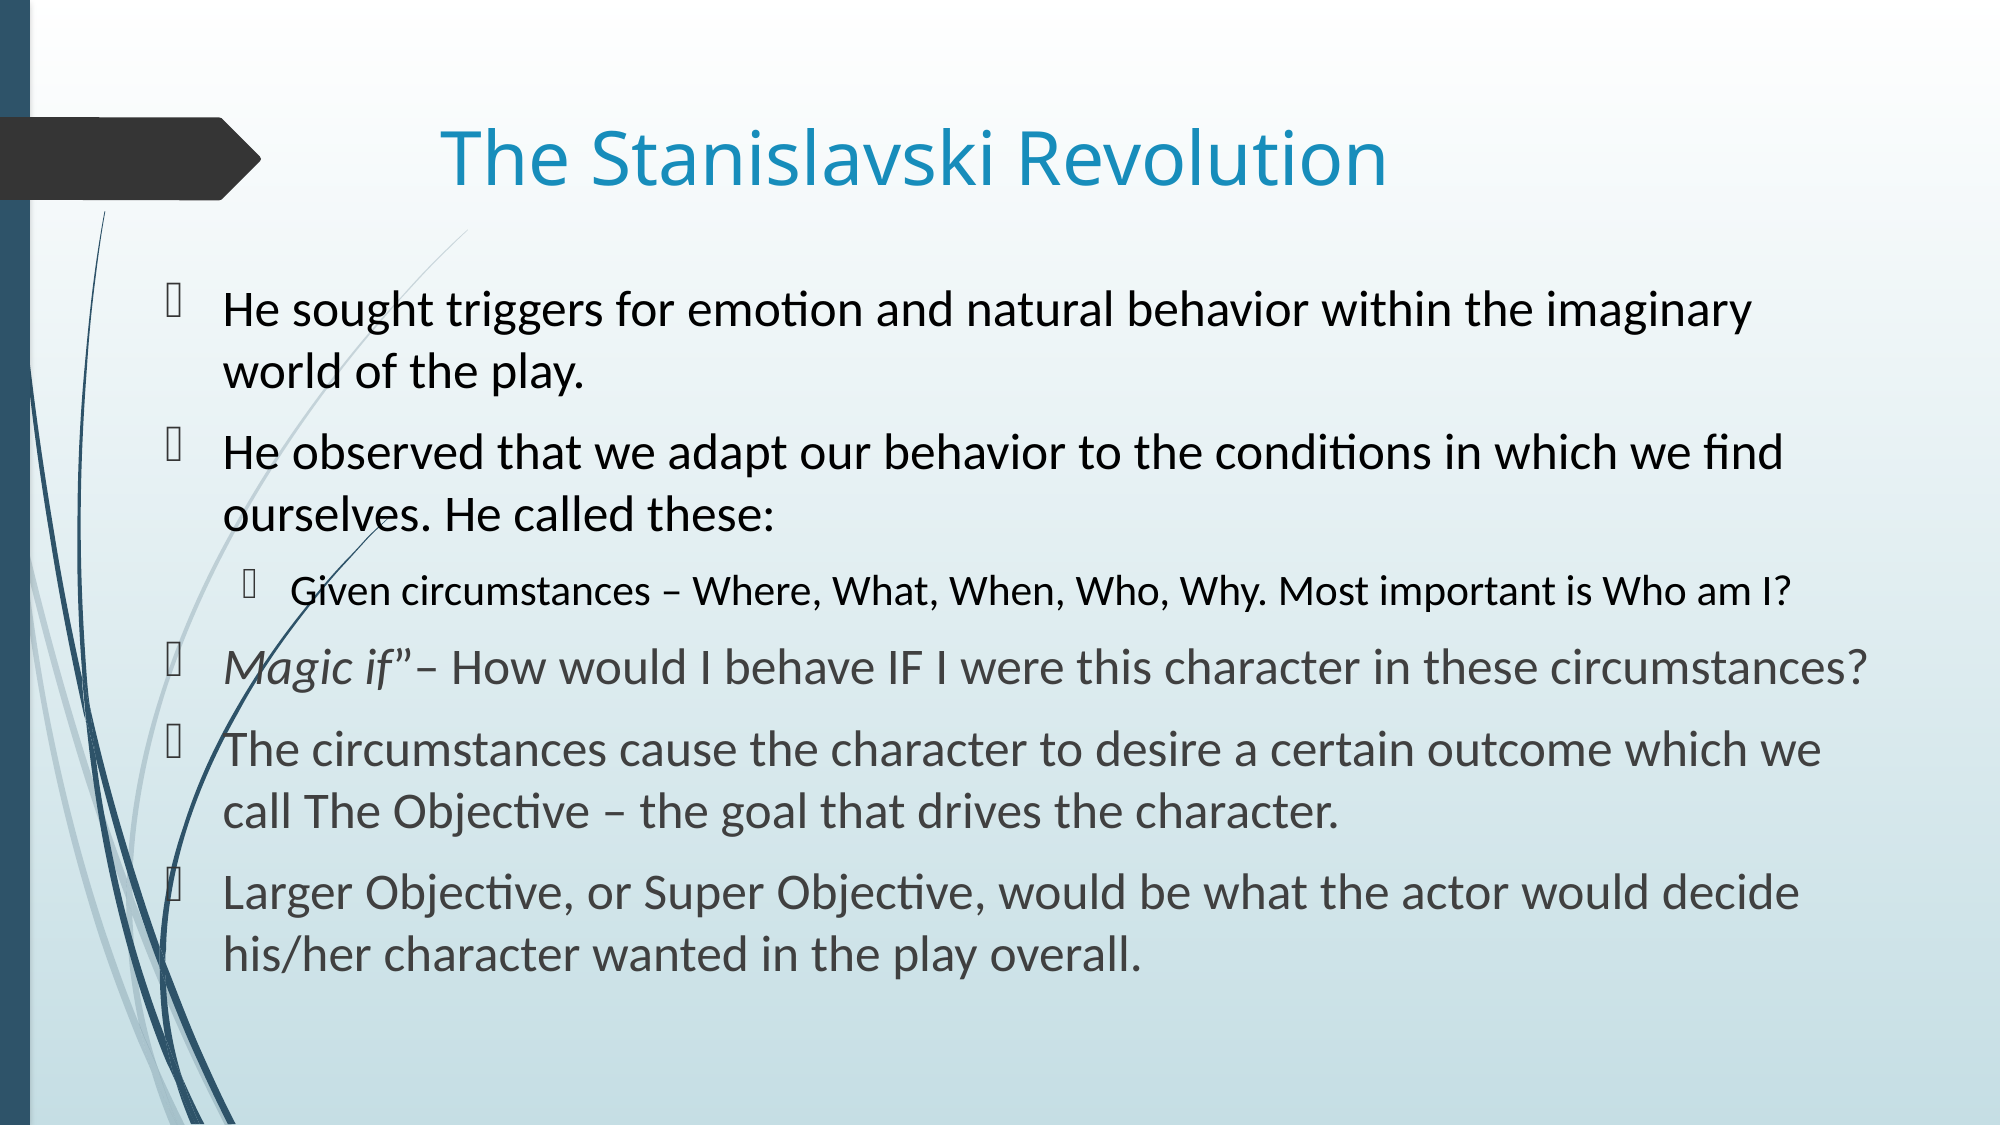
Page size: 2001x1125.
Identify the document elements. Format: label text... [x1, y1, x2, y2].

list He sought triggers for emotion and natural behavior within the imaginary world of the play. He observed that we adapt our behavior to the conditions in which we find ourselves. He called these: Given circumstances – Where, What, When, Who, Why. Most important is Who am I? Magic if”– How would I behave IF I were this character in these circumstances? The circumstances cause the character to desire a certain outcome which we call The Objective – the goal that drives the character. Larger Objective, or Super Objective, would be what the actor would decide his/her character wanted in the play overall. [150, 267, 1888, 1060]
title The Stanislavski Revolution [425, 102, 1888, 267]
